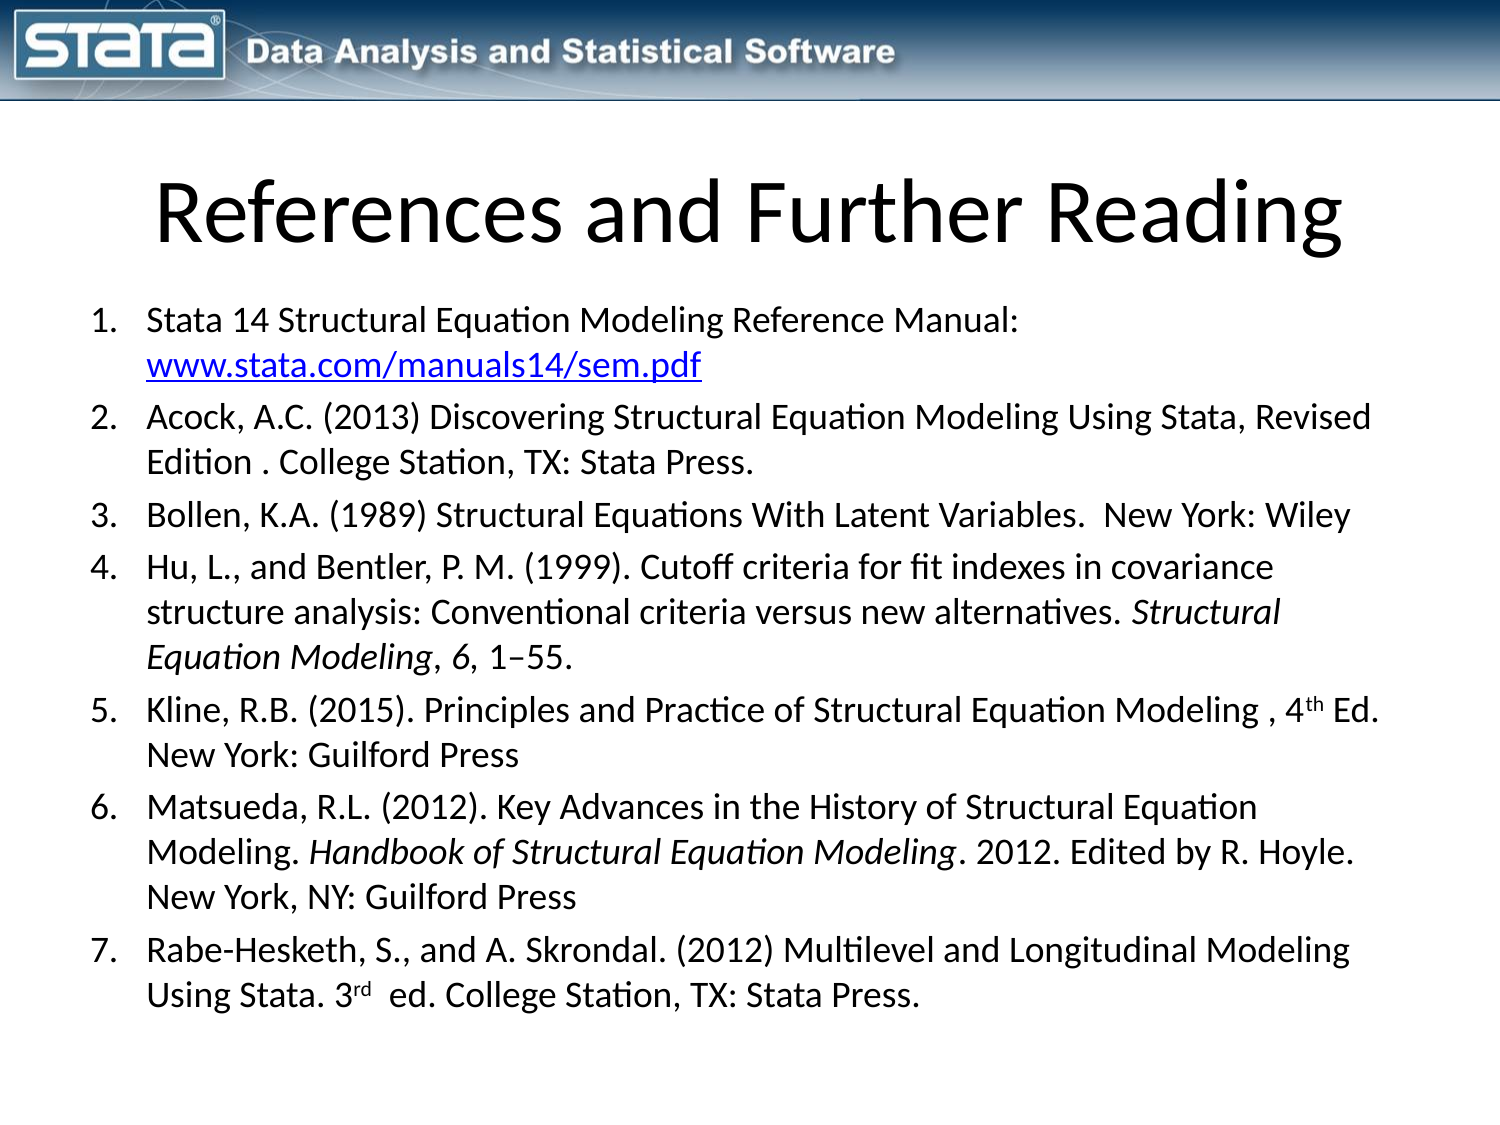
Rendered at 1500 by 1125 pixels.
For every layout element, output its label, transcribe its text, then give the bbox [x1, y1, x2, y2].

picture [0, 0, 1500, 101]
title References and Further Reading [75, 125, 1425, 287]
list Stata 14 Structural Equation Modeling Reference Manual: www.stata.com/manuals14/sem.pdf Acock, A.C. (2013) Discovering Structural Equation Modeling Using Stata, Revised Edition . College Station, TX: Stata Press. Bollen, K.A. (1989) Structural Equations With Latent Variables. New York: Wiley Hu, L., and Bentler, P. M. (1999). Cutoff criteria for fit indexes in covariance structure analysis: Conventional criteria versus new alternatives. Structural Equation Modeling, 6, 1–55. Kline, R.B. (2015). Principles and Practice of Structural Equation Modeling , 4th Ed. New York: Guilford Press Matsueda, R.L. (2012). Key Advances in the History of Structural Equation Modeling.‎ Handbook of Structural Equation Modeling. 2012. Edited by R. Hoyle. New York, NY: Guilford Press Rabe-Hesketh, S., and A. Skrondal. (2012) Multilevel and Longitudinal Modeling Using Stata. 3rd ed. College Station, TX: Stata Press. [75, 287, 1425, 1050]
